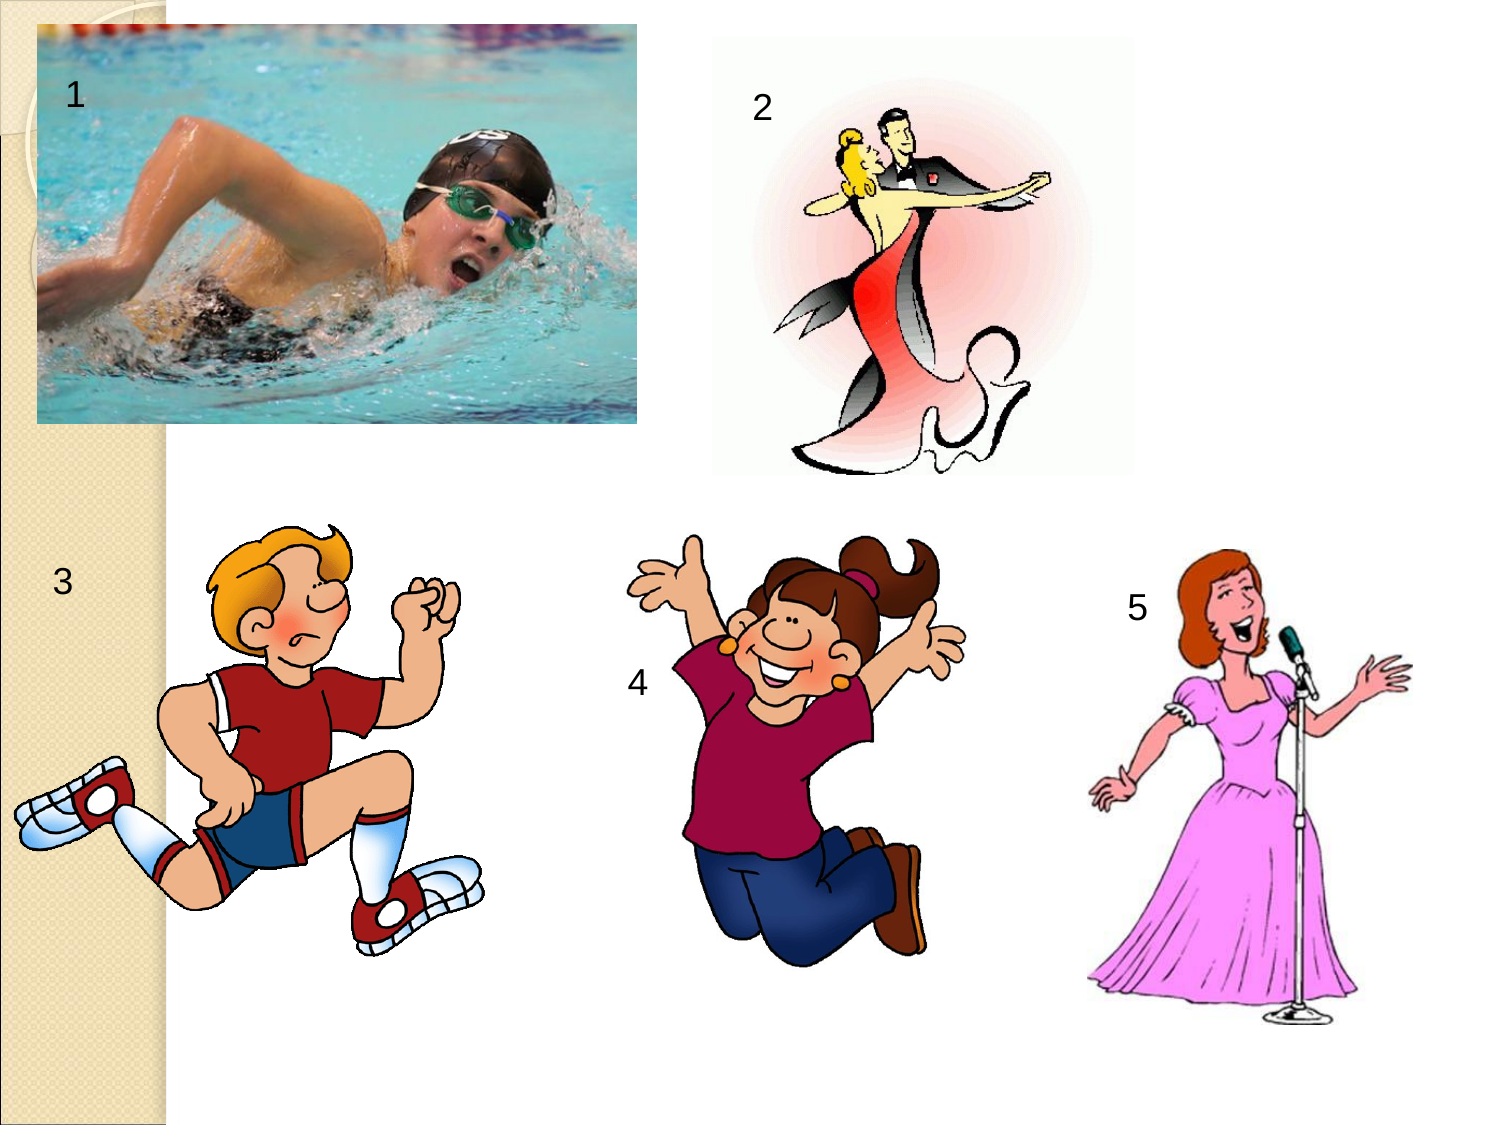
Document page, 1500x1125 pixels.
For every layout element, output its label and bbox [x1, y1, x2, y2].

picture [0, 15, 637, 1125]
picture [1087, 549, 1413, 1025]
picture [712, 37, 1135, 476]
list [599, 524, 981, 988]
